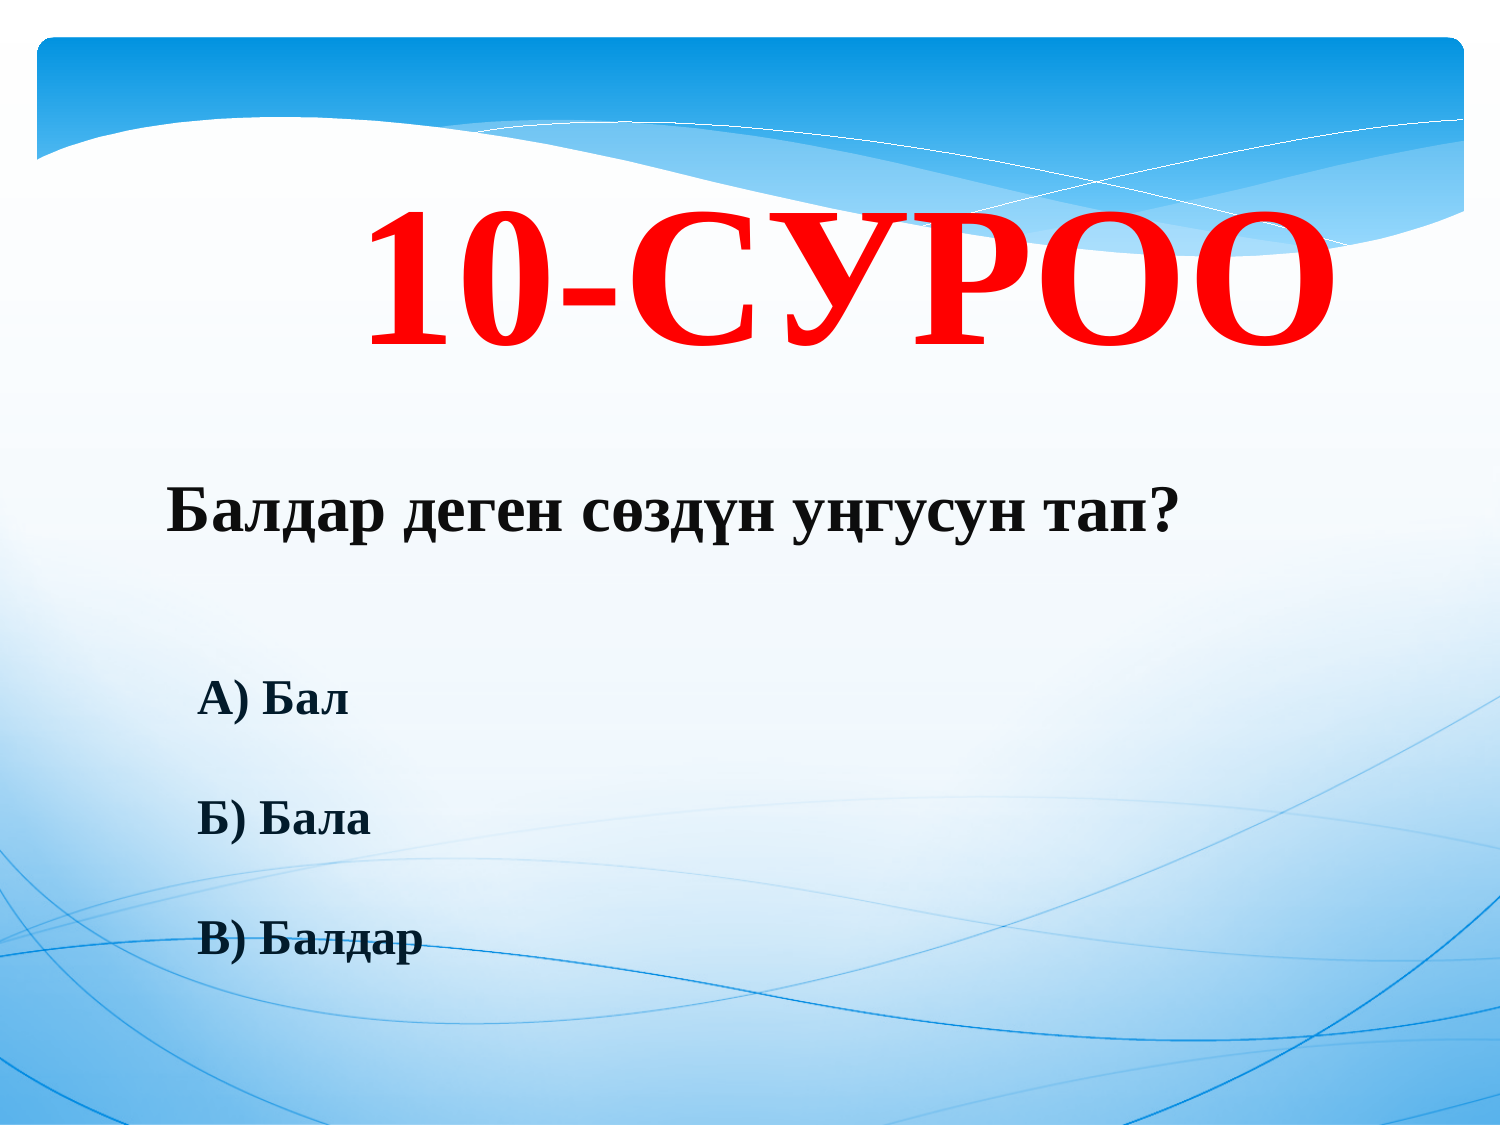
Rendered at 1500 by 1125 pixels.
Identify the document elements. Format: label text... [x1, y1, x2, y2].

text_box Балдар деген сөздүн уңгусун тап? [152, 457, 1197, 553]
text_box А) Бал Б) Бала В) Балдар [183, 656, 455, 972]
text_box 10-СУРОО [341, 137, 1359, 392]
